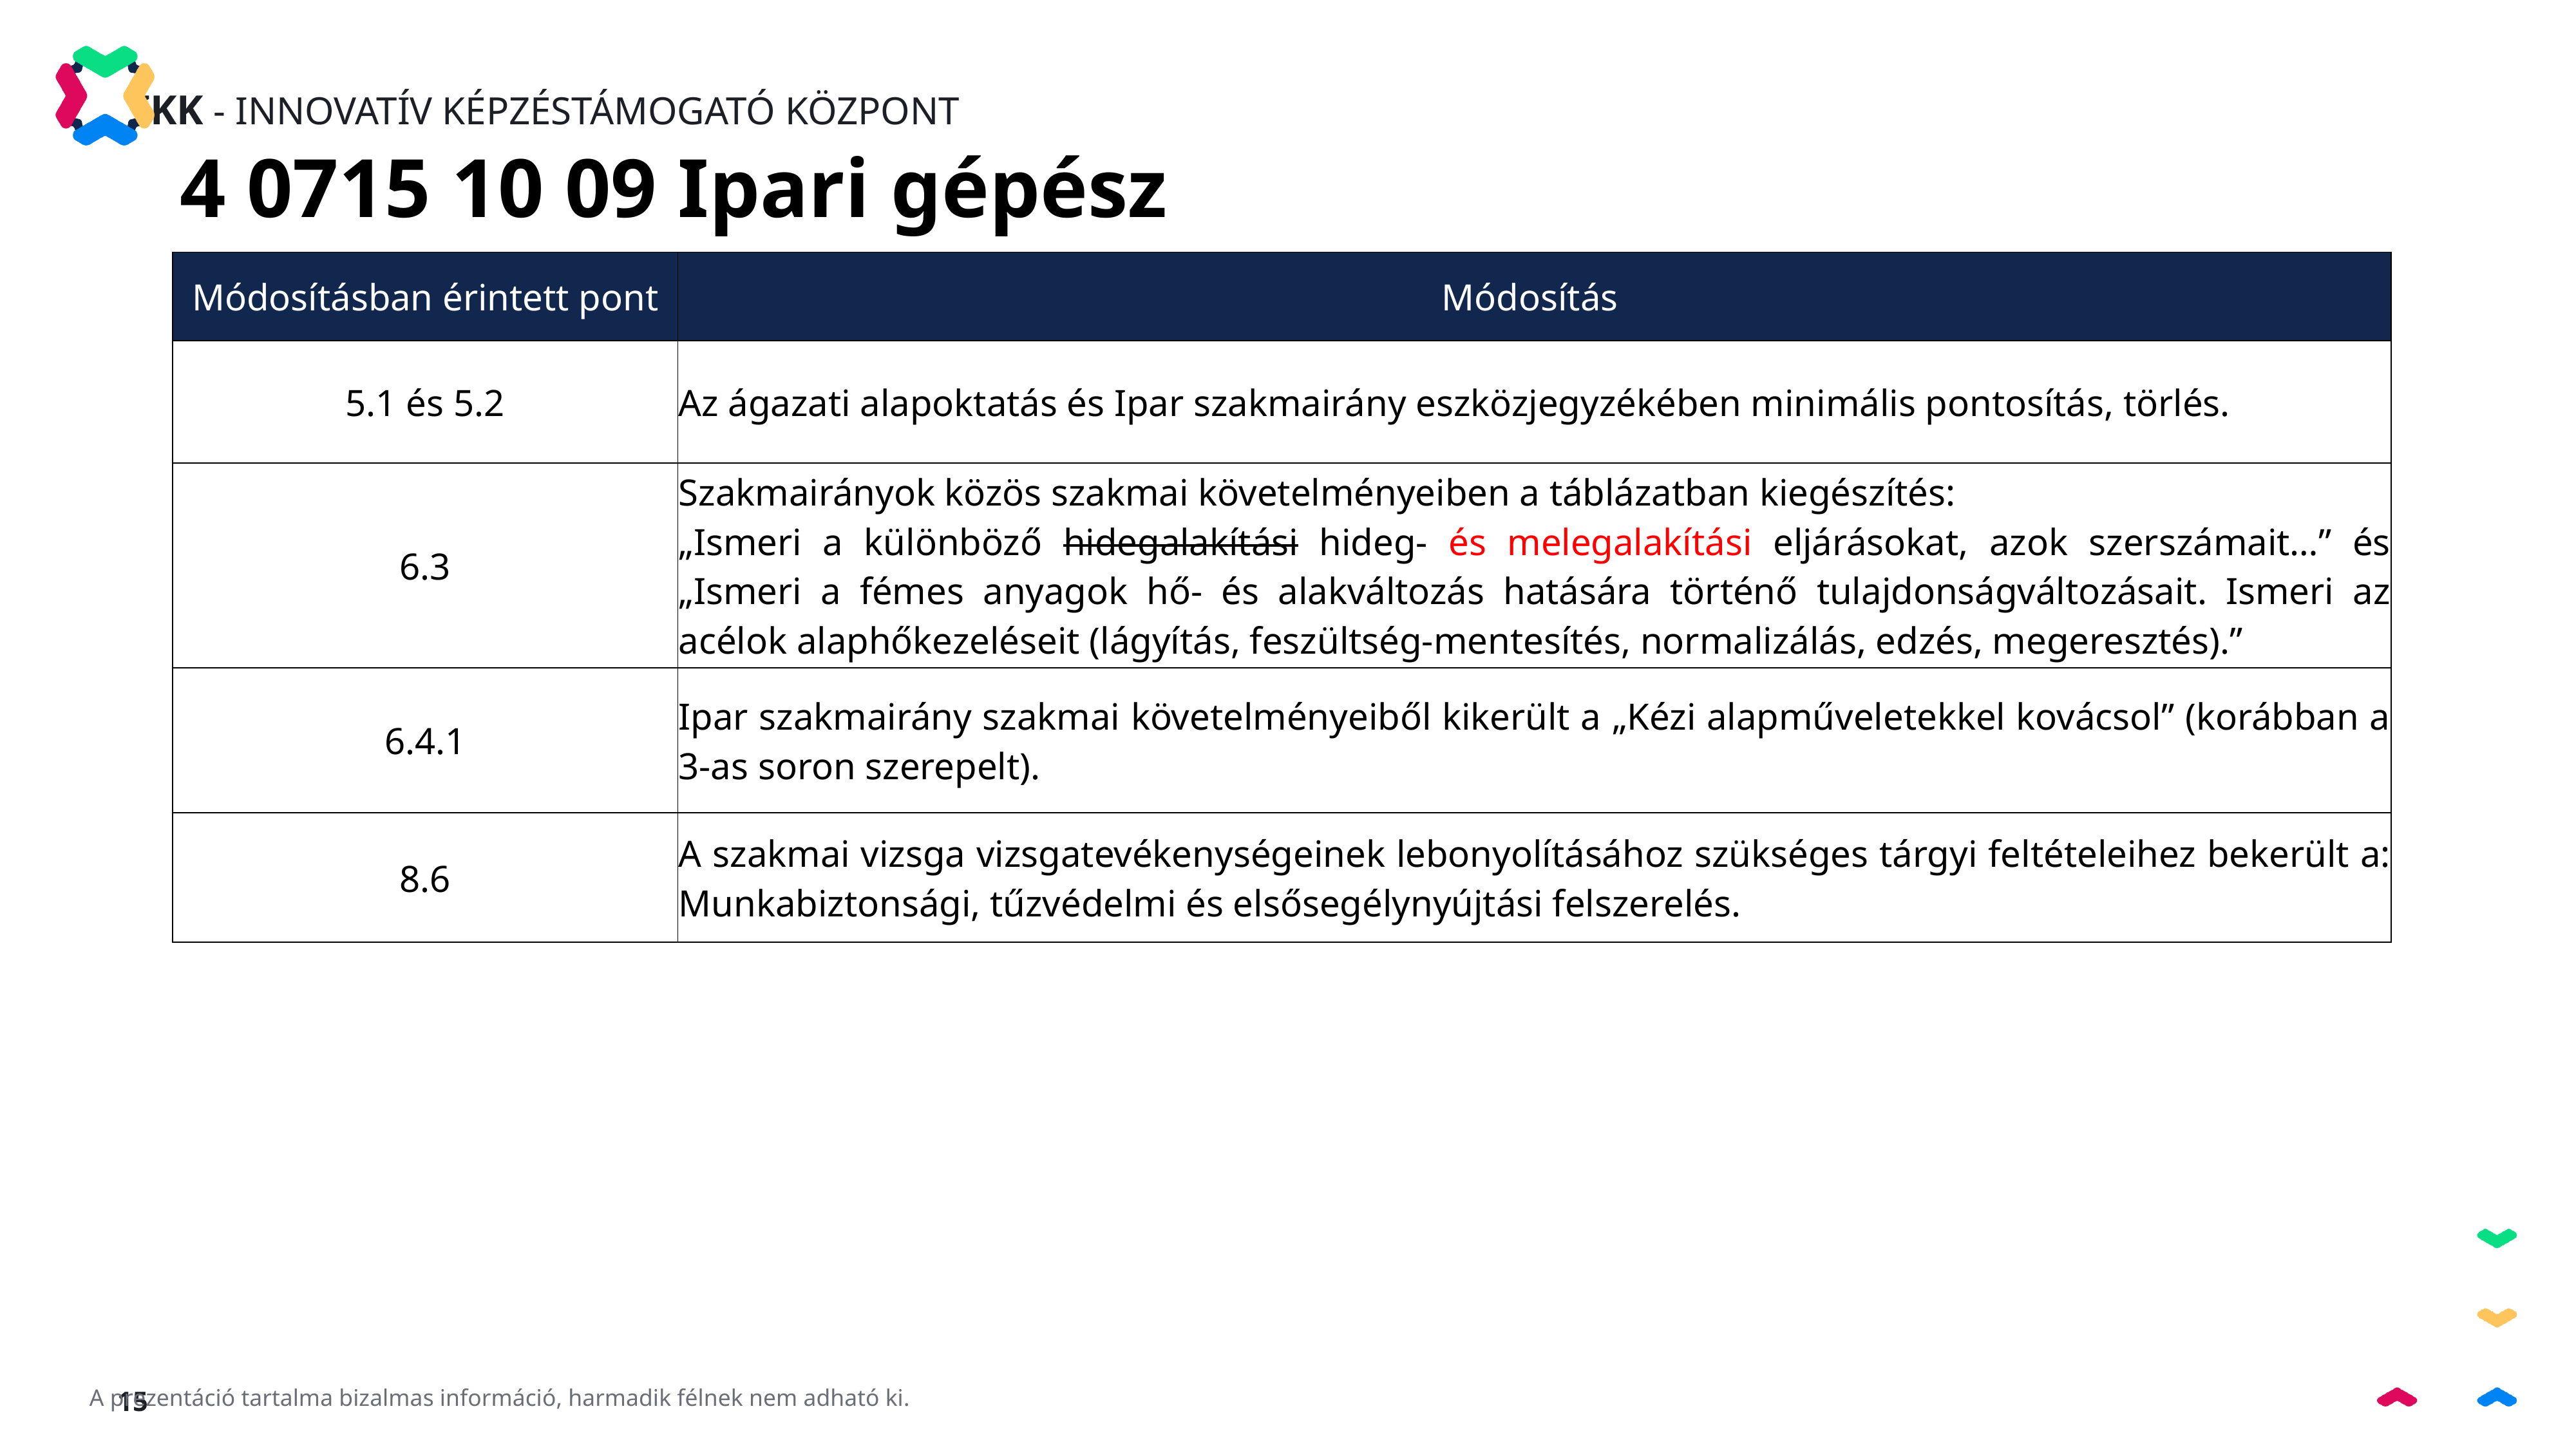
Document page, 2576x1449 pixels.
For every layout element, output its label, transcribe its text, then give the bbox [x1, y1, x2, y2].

table_cell Ipar szakmairány szakmai követelményeiből kikerült a „Kézi alapműveletekkel kovácsol” (korábban a 3-as soron szerepelt). [678, 668, 2391, 812]
table_cell Az ágazati alapoktatás és Ipar szakmairány eszközjegyzékében minimális pontosítás, törlés. [678, 341, 2391, 462]
table_header Módosítás [678, 252, 2391, 340]
list 4 0715 10 09 Ipari gépész [180, 137, 2340, 220]
table_cell 6.3 [173, 464, 677, 667]
table_cell 5.1 és 5.2 [173, 341, 677, 462]
table_cell A szakmai vizsga vizsgatevékenységeinek lebonyolításához szükséges tárgyi feltételeihez bekerült a: Munkabiztonsági, tűzvédelmi és elsősegélynyújtási felszerelés. [678, 813, 2391, 942]
picture [55, 46, 155, 146]
picture [2377, 1229, 2517, 1406]
table_cell 8.6 [173, 813, 677, 942]
table_header Módosításban érintett pont [173, 252, 677, 340]
table_cell Szakmairányok közös szakmai követelményeiben a táblázatban kiegészítés: „Ismeri a különböző hidegalakítási hideg- és melegalakítási eljárásokat, azok szerszámait…” és „Ismeri a fémes anyagok hő- és alakváltozás hatására történő tulajdonságváltozásait. Ismeri az acélok alaphőkezeléseit (lágyítás, feszültség-mentesítés, normalizálás, edzés, megeresztés).” [678, 464, 2391, 667]
table_cell 6.4.1 [173, 668, 677, 812]
